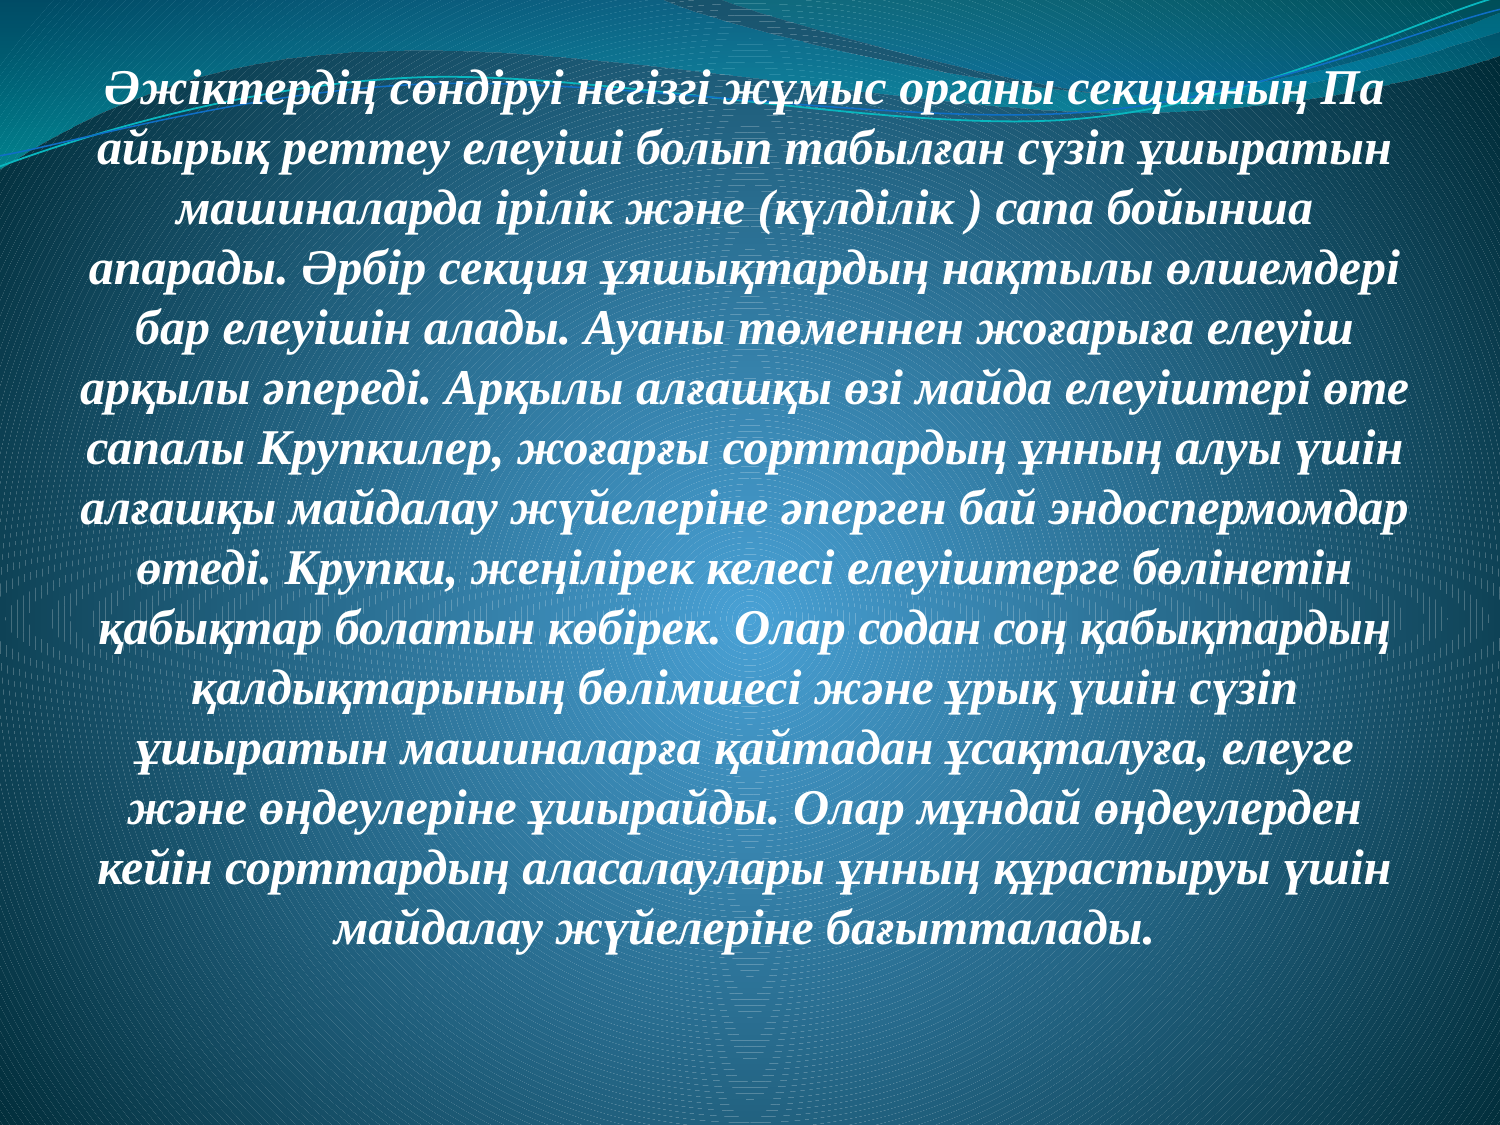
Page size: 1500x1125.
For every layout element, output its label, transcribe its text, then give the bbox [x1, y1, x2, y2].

subtitle Әжiктердiң сөндiруi негiзгi жұмыс органы секцияның Па айырық реттеу елеуiшi болып табылған сүзiп ұшыратын машиналарда iрiлiк және (күлдiлiк ) сапа бойынша апарады. Әрбiр секция ұяшықтардың нақтылы өлшемдерi бар елеуiшiн алады. Ауаны төменнен жоғарыға елеуiш арқылы әпередi. Арқылы алғашқы өзi майда елеуiштерi өте сапалы Крупкилер, жоғарғы сорттардың ұнның алуы үшiн алғашқы майдалау жүйелерiне әперген бай эндоспермомдар өтедi. Крупки, жеңiлiрек келесi елеуiштерге бөлiнетiн қабықтар болатын көбiрек. Олар содан соң қабықтардың қалдықтарының бөлiмшесi және ұрық үшiн сүзiп ұшыратын машиналарға қайтадан ұсақталуға, елеуге және өңдеулерiне ұшырайды. Олар мұндай өңдеулерден кейiн сорттардың аласалаулары ұнның құрастыруы үшiн майдалау жүйелерiне бағытталады. [70, 46, 1430, 818]
